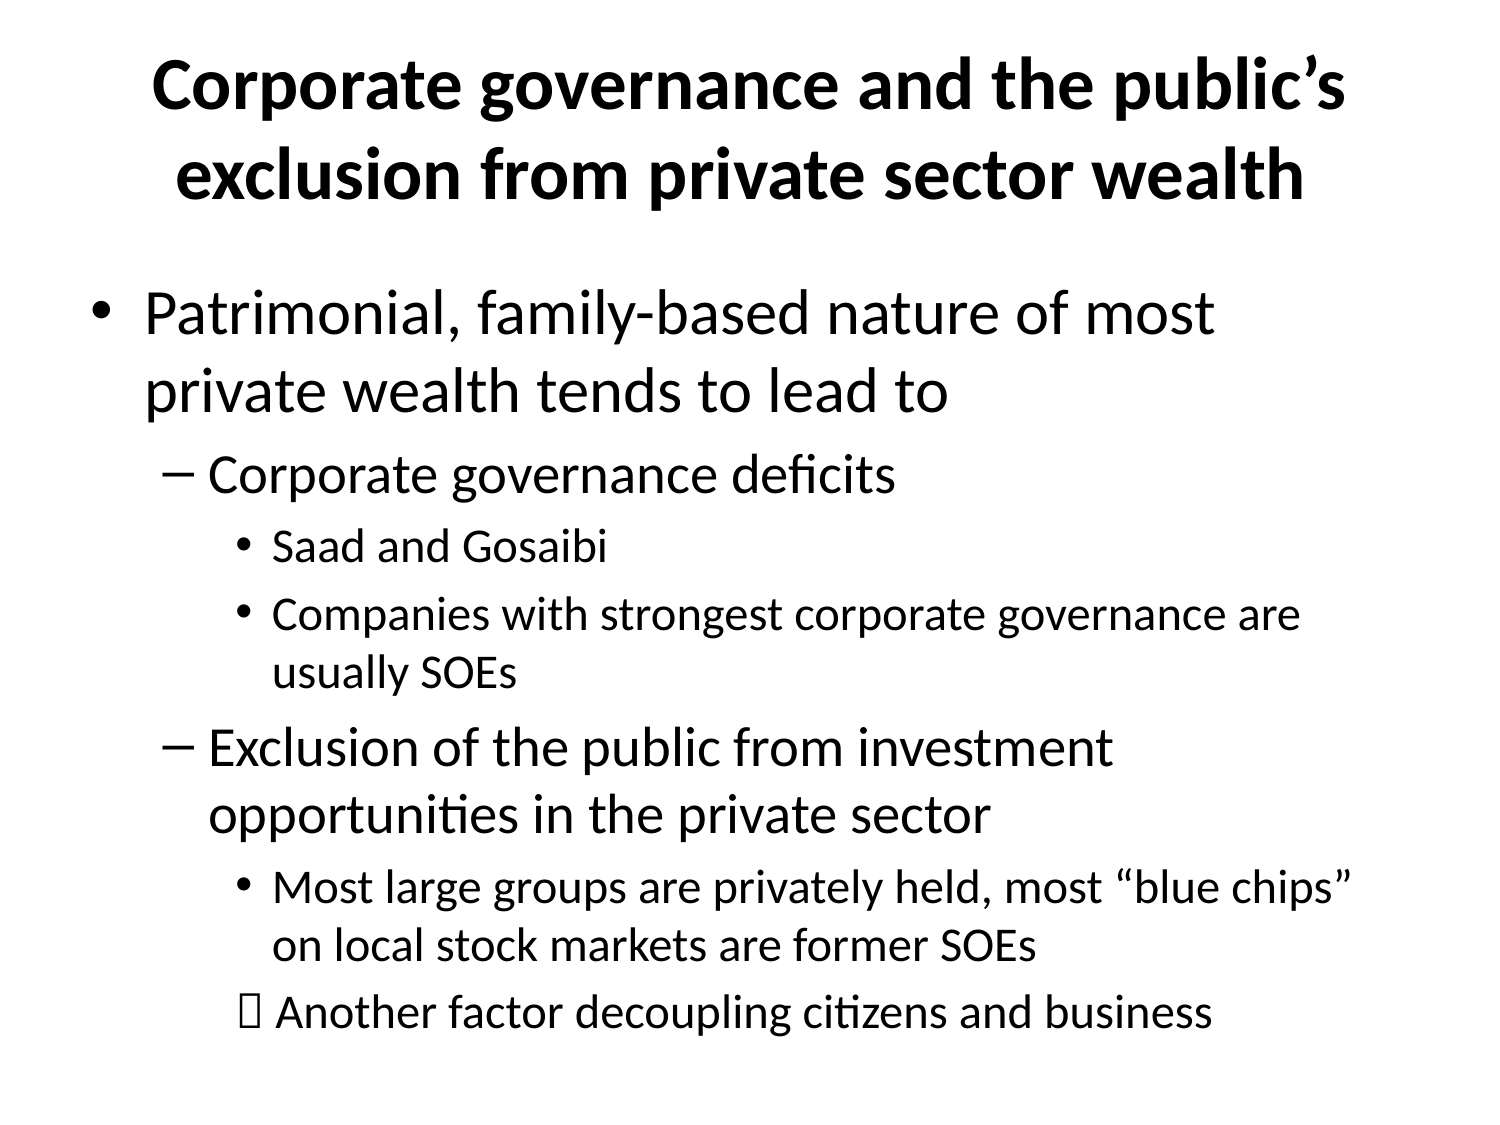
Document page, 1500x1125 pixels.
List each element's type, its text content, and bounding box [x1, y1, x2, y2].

list Patrimonial, family-based nature of most private wealth tends to lead to Corporate governance deficits Saad and Gosaibi Companies with strongest corporate governance are usually SOEs Exclusion of the public from investment opportunities in the private sector Most large groups are privately held, most “blue chips” on local stock markets are former SOEs  Another factor decoupling citizens and business [75, 262, 1425, 1047]
title Corporate governance and the public’s exclusion from private sector wealth [75, 30, 1425, 219]
